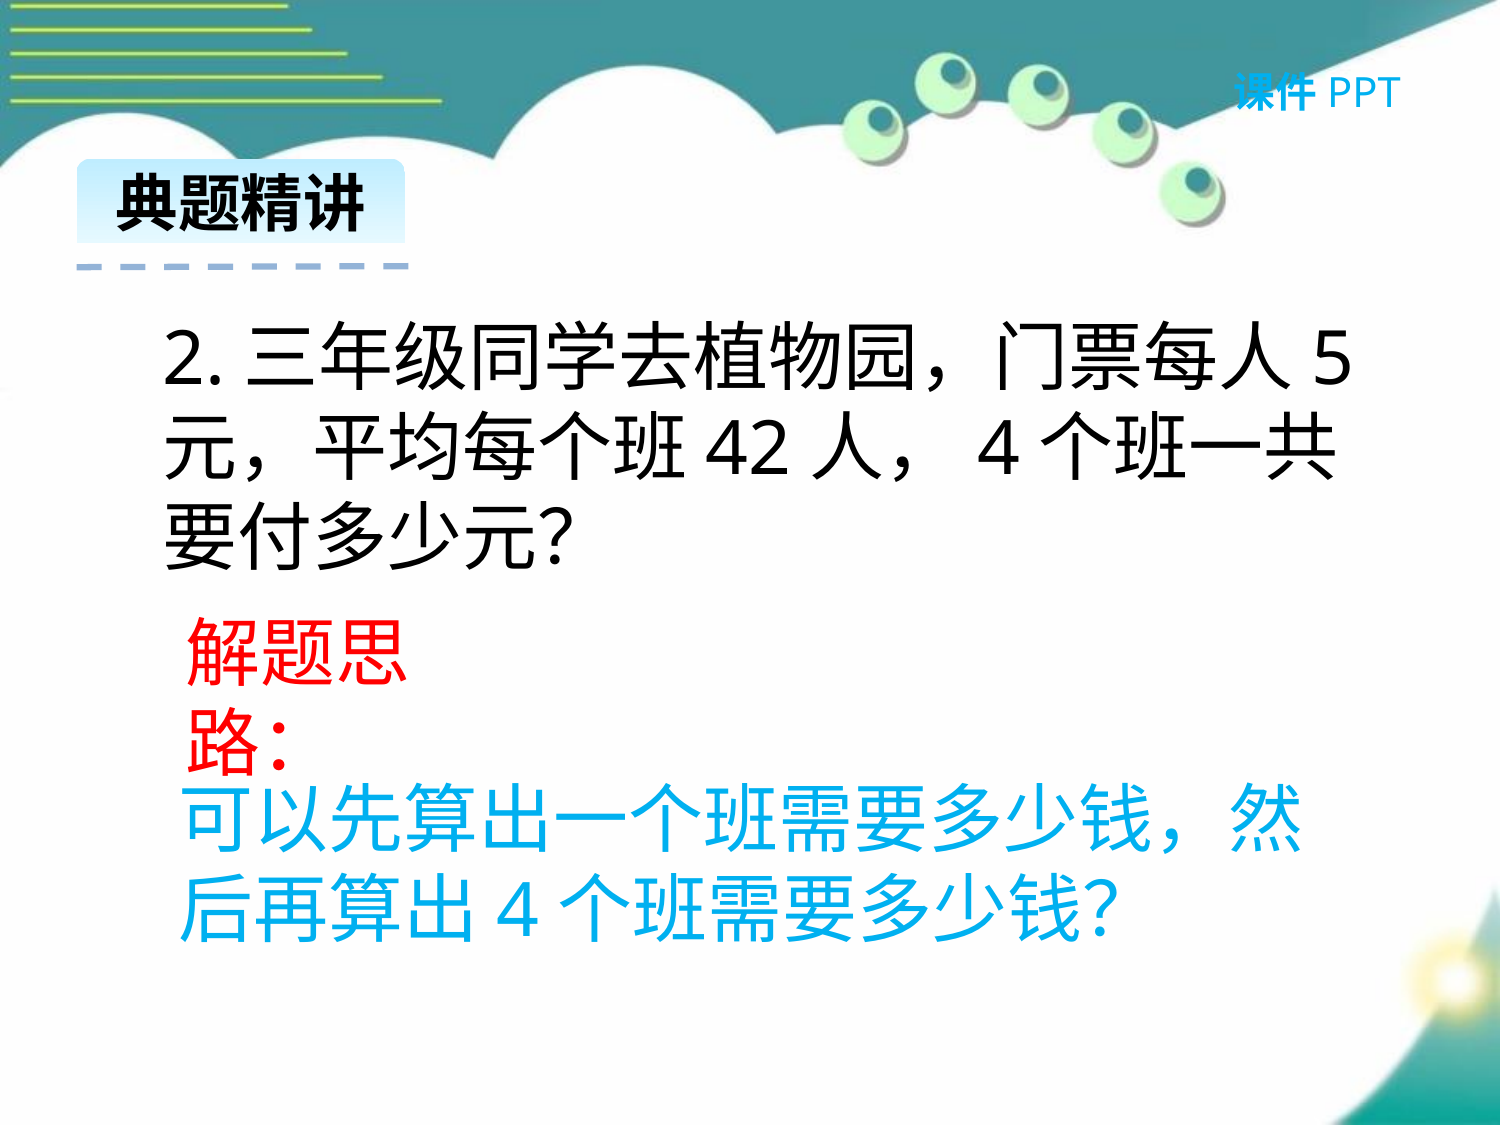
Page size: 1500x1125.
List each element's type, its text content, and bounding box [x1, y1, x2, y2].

text_box 2.三年级同学去植物园，门票每人5元，平均每个班42人，4个班一共要付多少元？ [147, 302, 1392, 588]
text_box 可以先算出一个班需要多少钱，然后再算出4个班需要多少钱？ [163, 764, 1355, 960]
text_box 解题思路： [171, 597, 561, 764]
text_box 典题精讲 [76, 158, 405, 244]
text_box 课件PPT [1218, 58, 1418, 124]
picture [0, 0, 1500, 1125]
